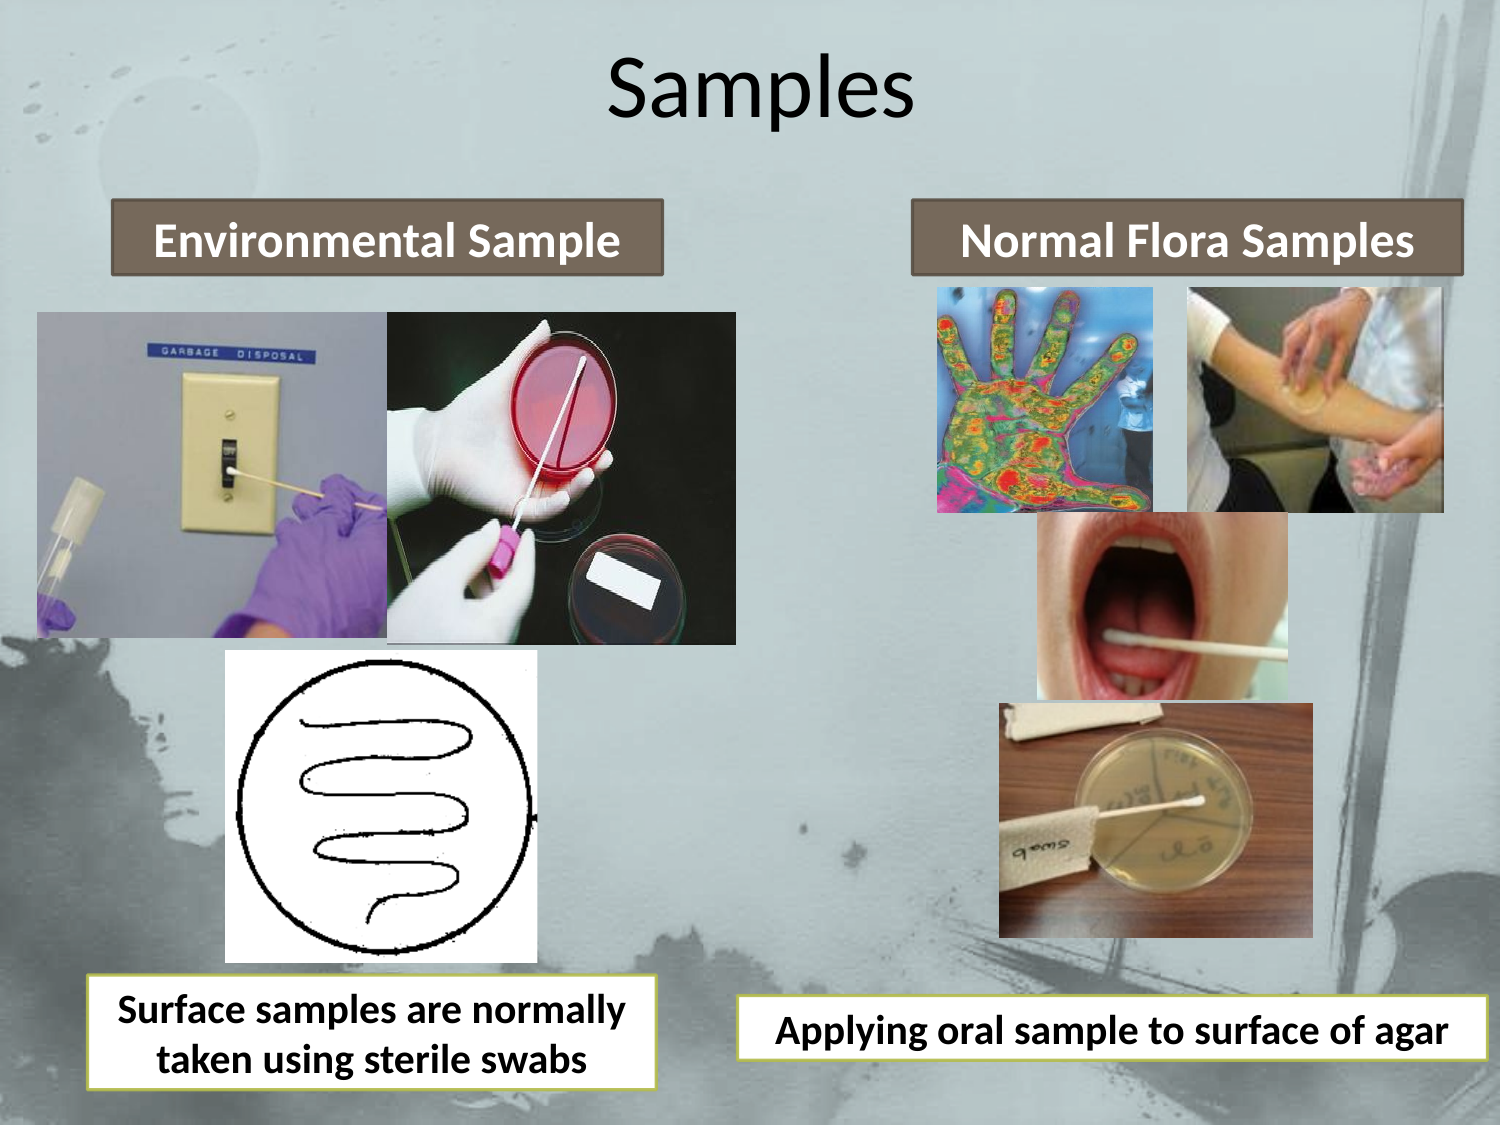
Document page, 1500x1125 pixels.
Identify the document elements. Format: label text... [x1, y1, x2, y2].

text_box Environmental Sample [111, 198, 664, 276]
text_box Applying oral sample to surface of agar [736, 994, 1489, 1062]
picture [937, 287, 1444, 701]
text_box Surface samples are normally taken using sterile swabs [86, 973, 658, 1091]
text_box Normal Flora Samples [911, 198, 1464, 276]
picture [224, 649, 538, 963]
picture [999, 702, 1313, 938]
picture [37, 312, 736, 645]
title Samples [75, 0, 1425, 175]
